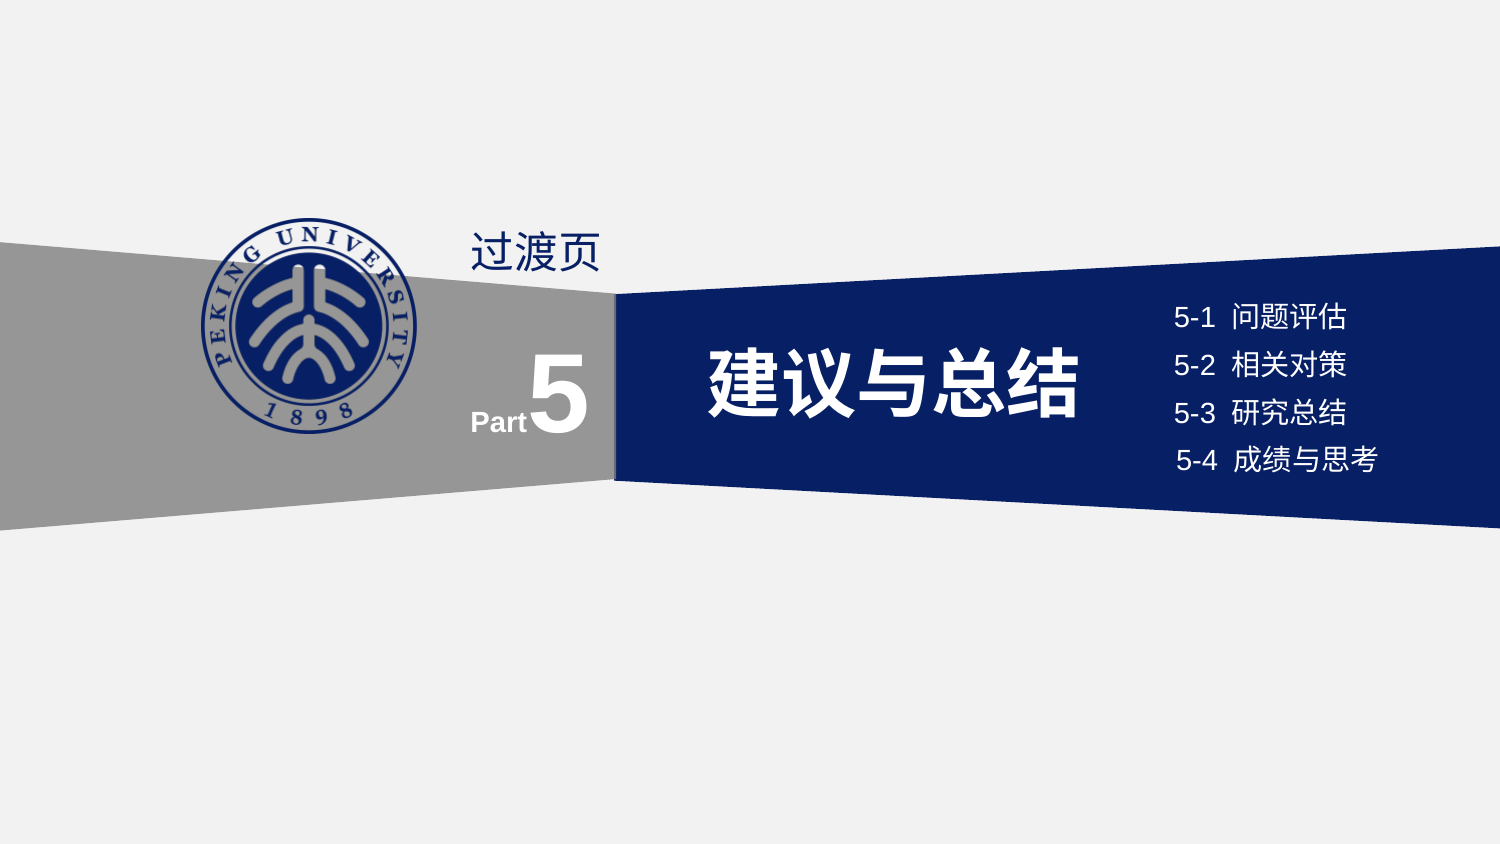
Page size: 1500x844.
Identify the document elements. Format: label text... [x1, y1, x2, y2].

text_box [613, 245, 1500, 530]
text_box 建议与总结 [695, 331, 1094, 433]
text_box [0, 241, 618, 532]
picture [201, 218, 417, 434]
text_box 过渡页 [459, 218, 614, 283]
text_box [1161, 290, 1392, 484]
text_box Part5 [459, 314, 602, 461]
